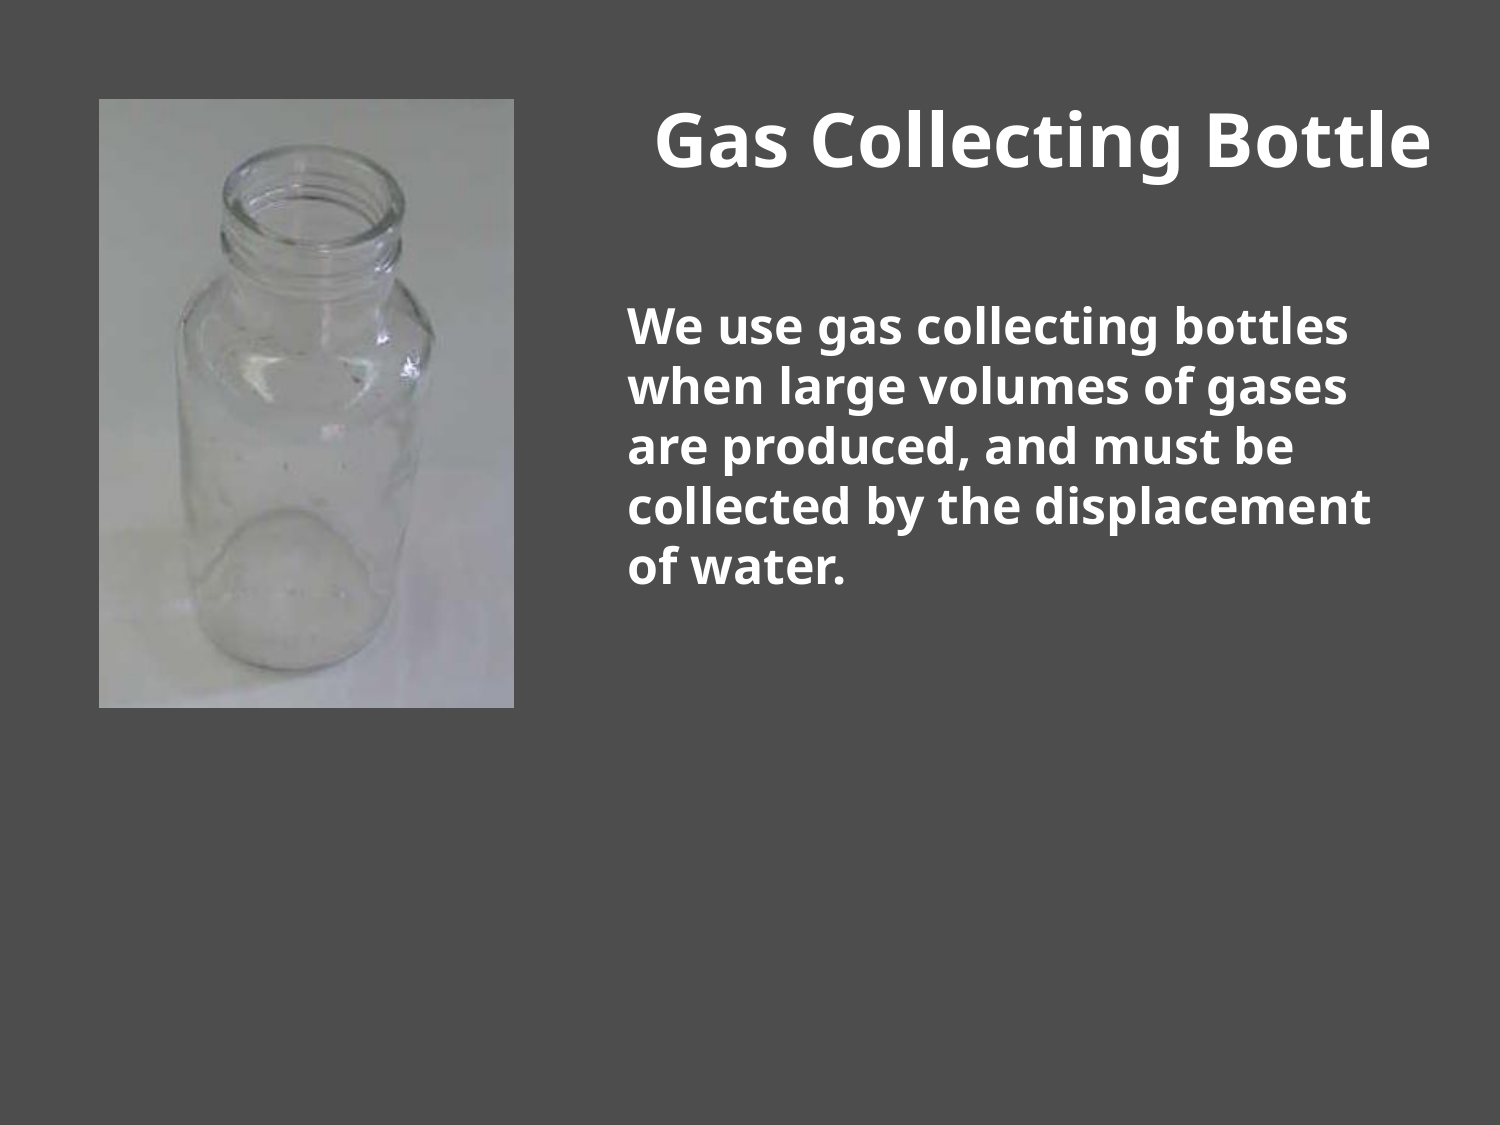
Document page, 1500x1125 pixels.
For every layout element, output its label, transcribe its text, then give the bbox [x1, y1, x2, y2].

title Gas Collecting Bottle [624, 74, 1463, 201]
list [99, 99, 515, 708]
text_box We use gas collecting bottles when large volumes of gases are produced, and must be collected by the displacement of water. [612, 287, 1450, 603]
